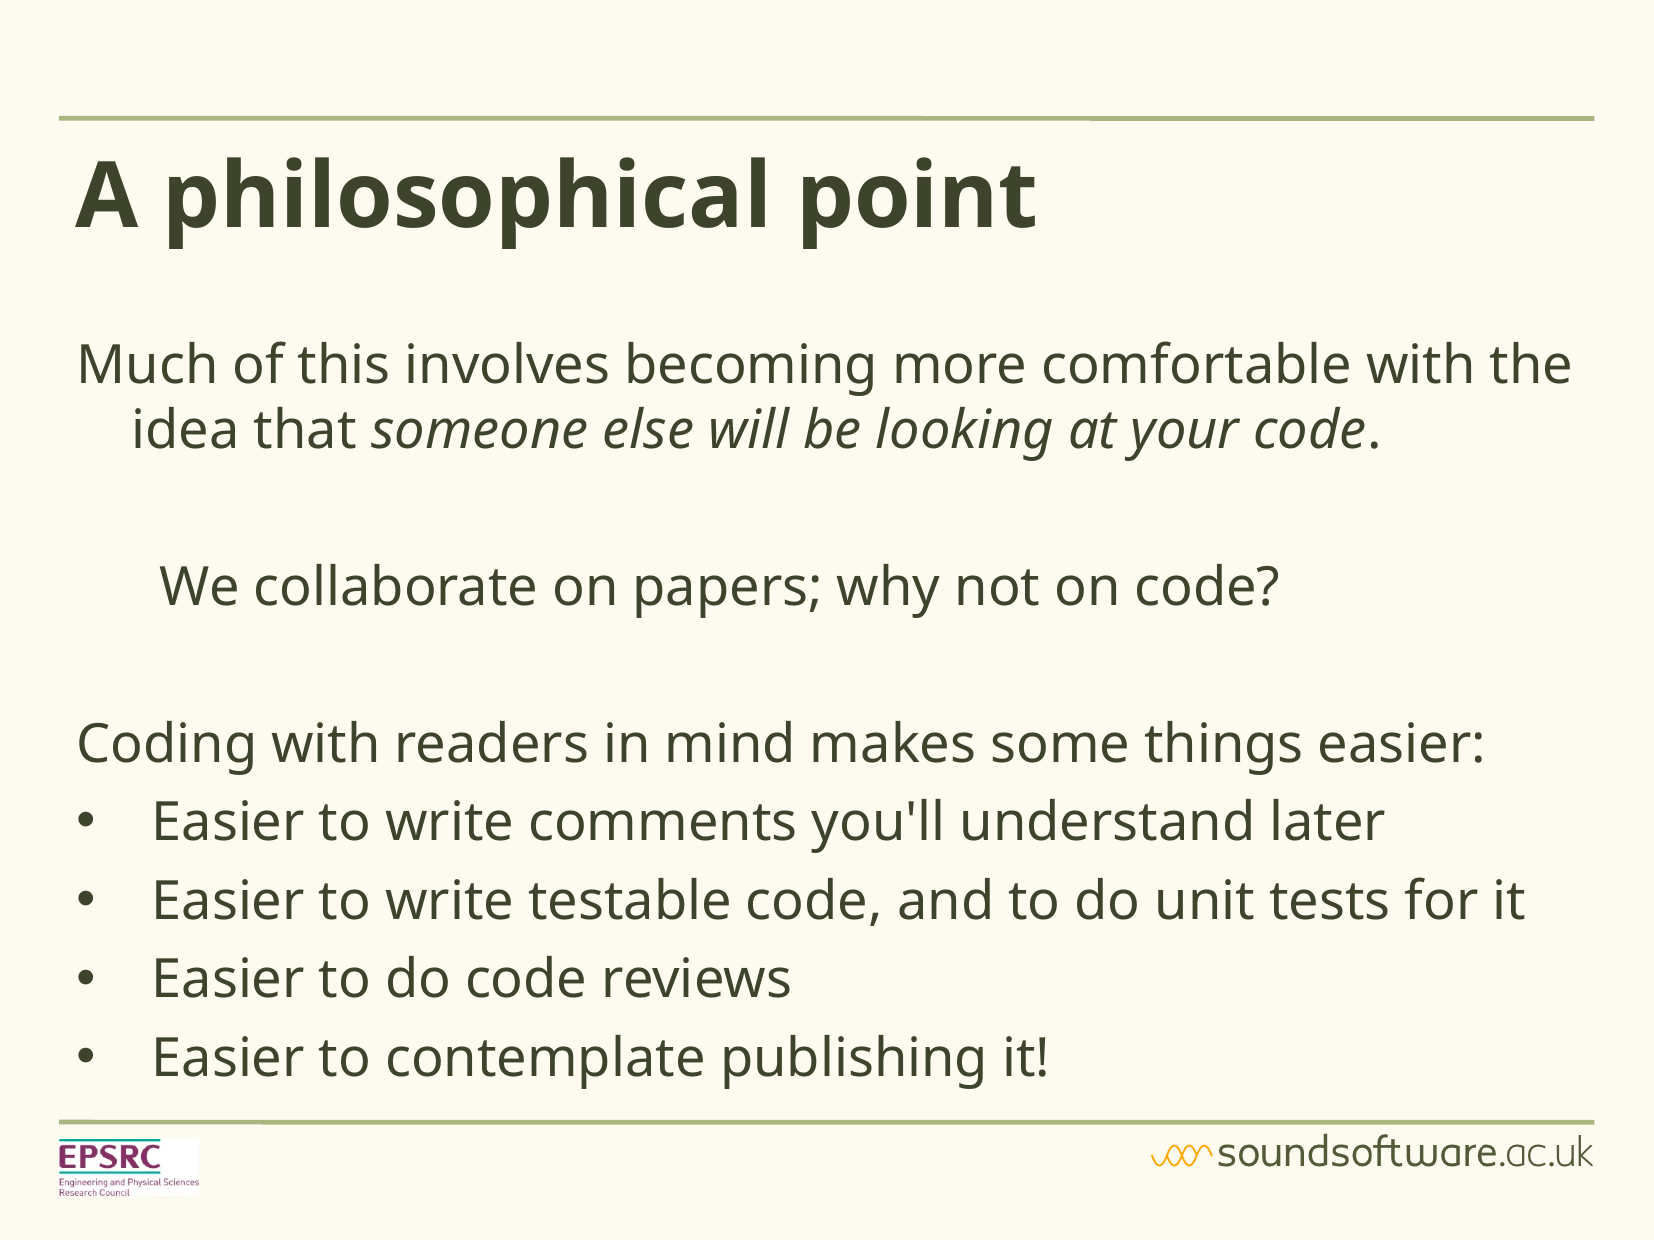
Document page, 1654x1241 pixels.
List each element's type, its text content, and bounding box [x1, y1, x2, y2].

picture [1151, 1133, 1593, 1167]
list Much of this involves becoming more comfortable with the idea that someone else will be looking at your code. We collaborate on papers; why not on code? Coding with readers in mind makes some things easier: Easier to write comments you'll understand later Easier to write testable code, and to do unit tests for it Easier to do code reviews Easier to contemplate publishing it! [59, 321, 1592, 1138]
title A philosophical point [59, 118, 1592, 264]
picture [59, 1139, 199, 1196]
